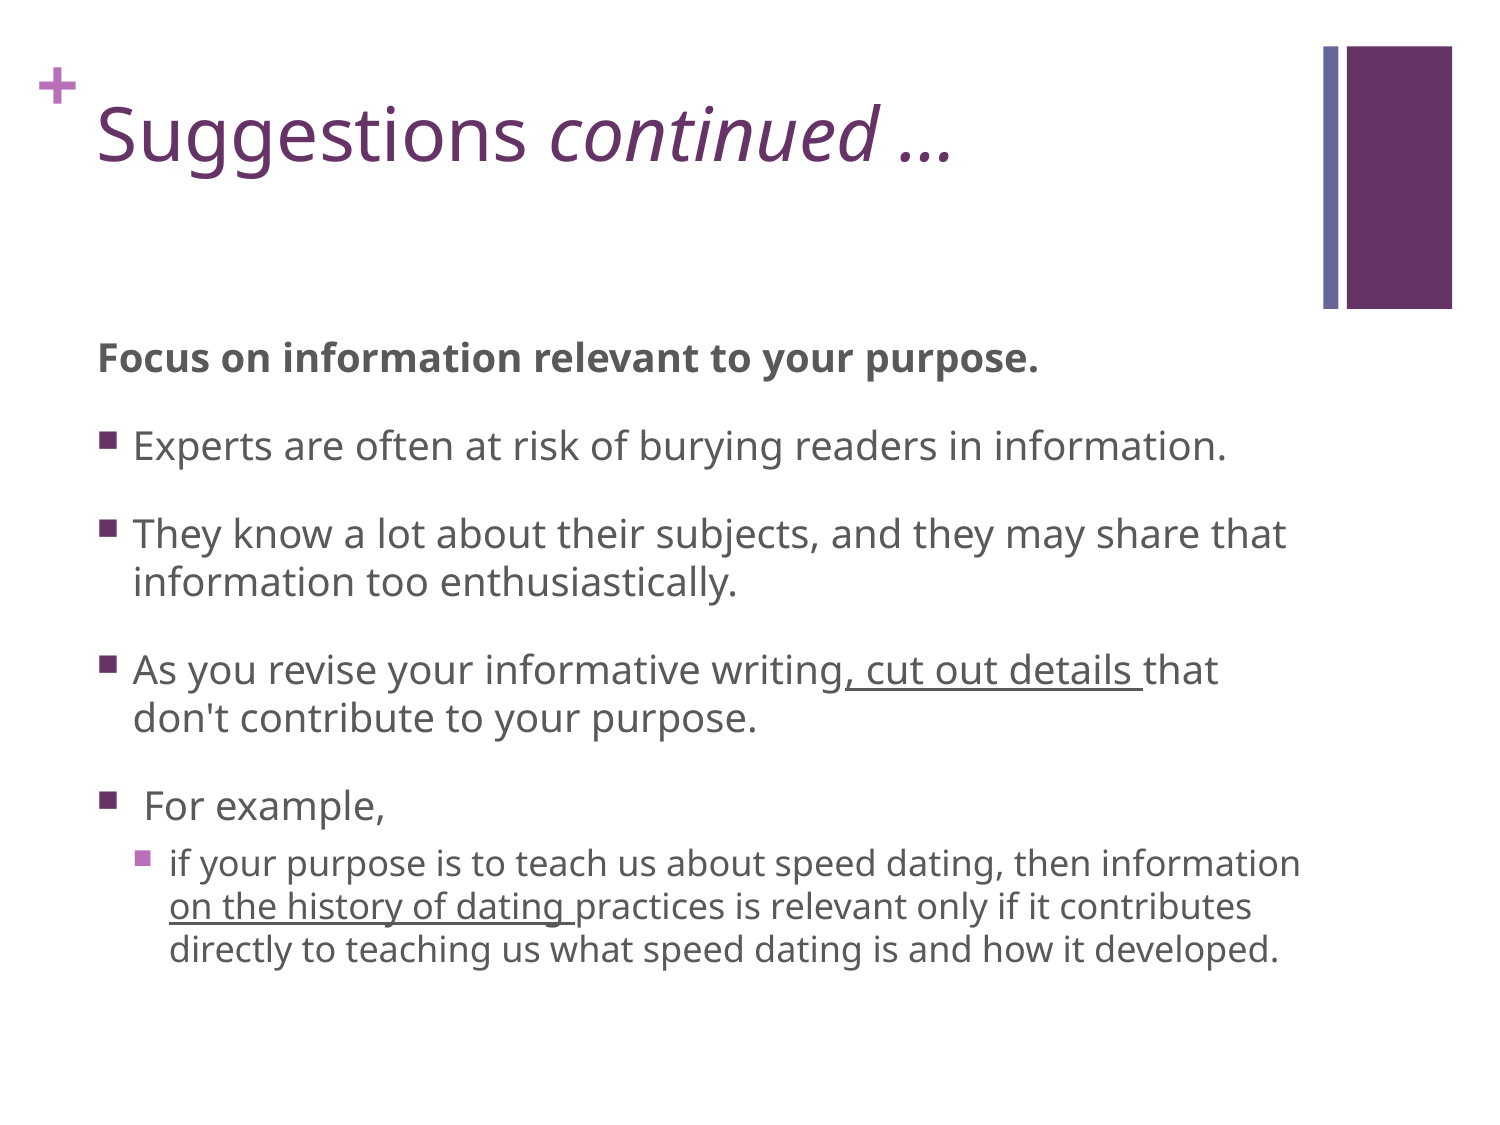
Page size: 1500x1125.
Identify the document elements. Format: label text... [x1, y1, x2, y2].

title Suggestions continued … [81, 79, 1322, 263]
list Focus on information relevant to your purpose. Experts are often at risk of burying readers in information. They know a lot about their subjects, and they may share that information too enthusiastically. As you revise your informative writing, cut out details that don't contribute to your purpose. For example, if your purpose is to teach us about speed dating, then information on the history of dating practices is relevant only if it contributes directly to teaching us what speed dating is and how it developed. [81, 324, 1322, 1005]
